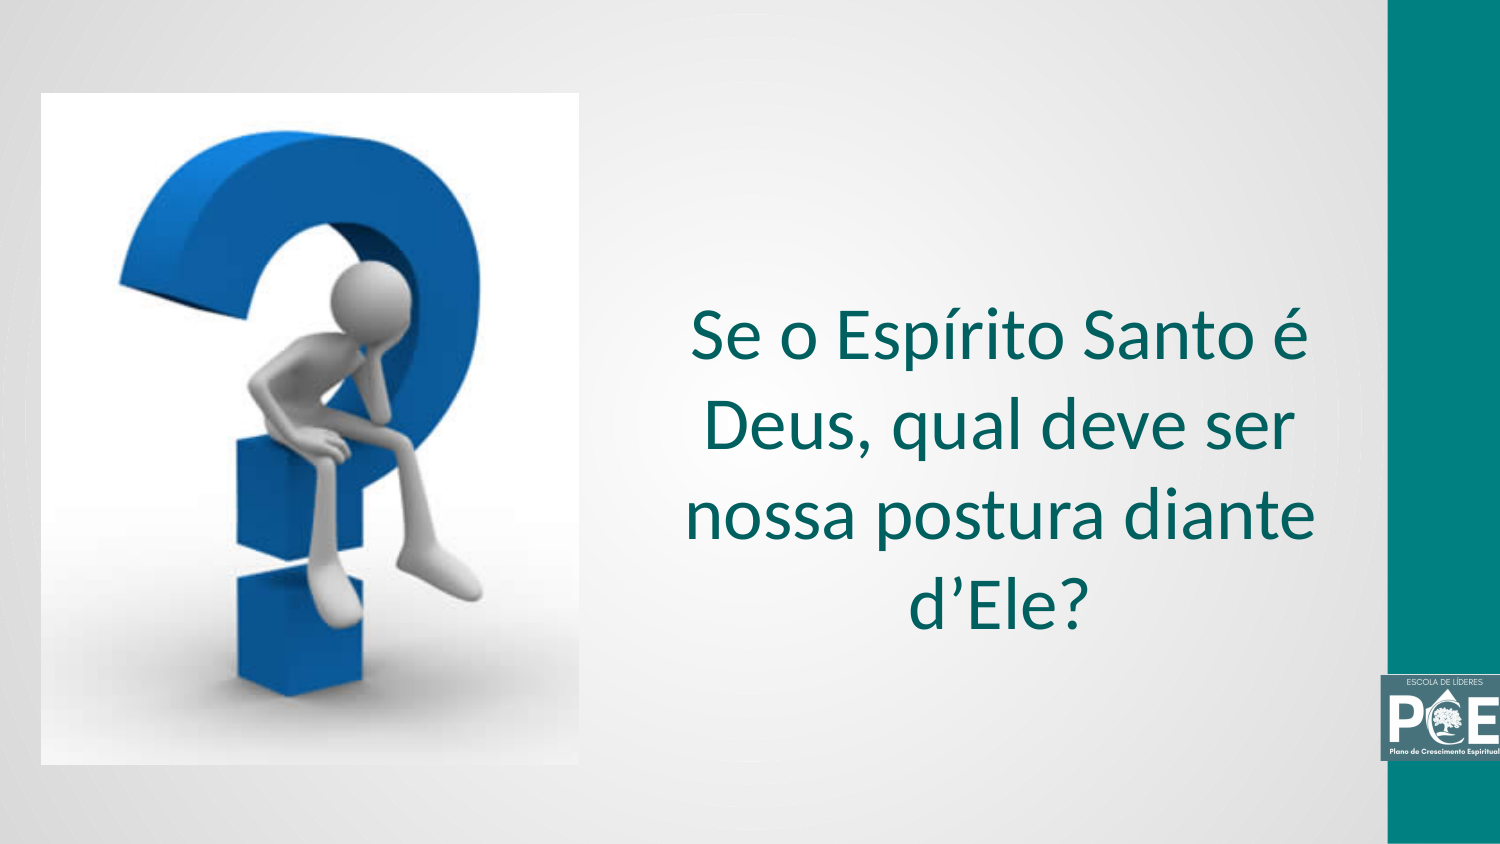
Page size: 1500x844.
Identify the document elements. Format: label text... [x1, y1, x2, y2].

picture [1380, 674, 1500, 761]
text_box Se o Espírito Santo é Deus, qual deve ser nossa postura diante d’Ele? [645, 277, 1356, 652]
picture [40, 93, 579, 766]
